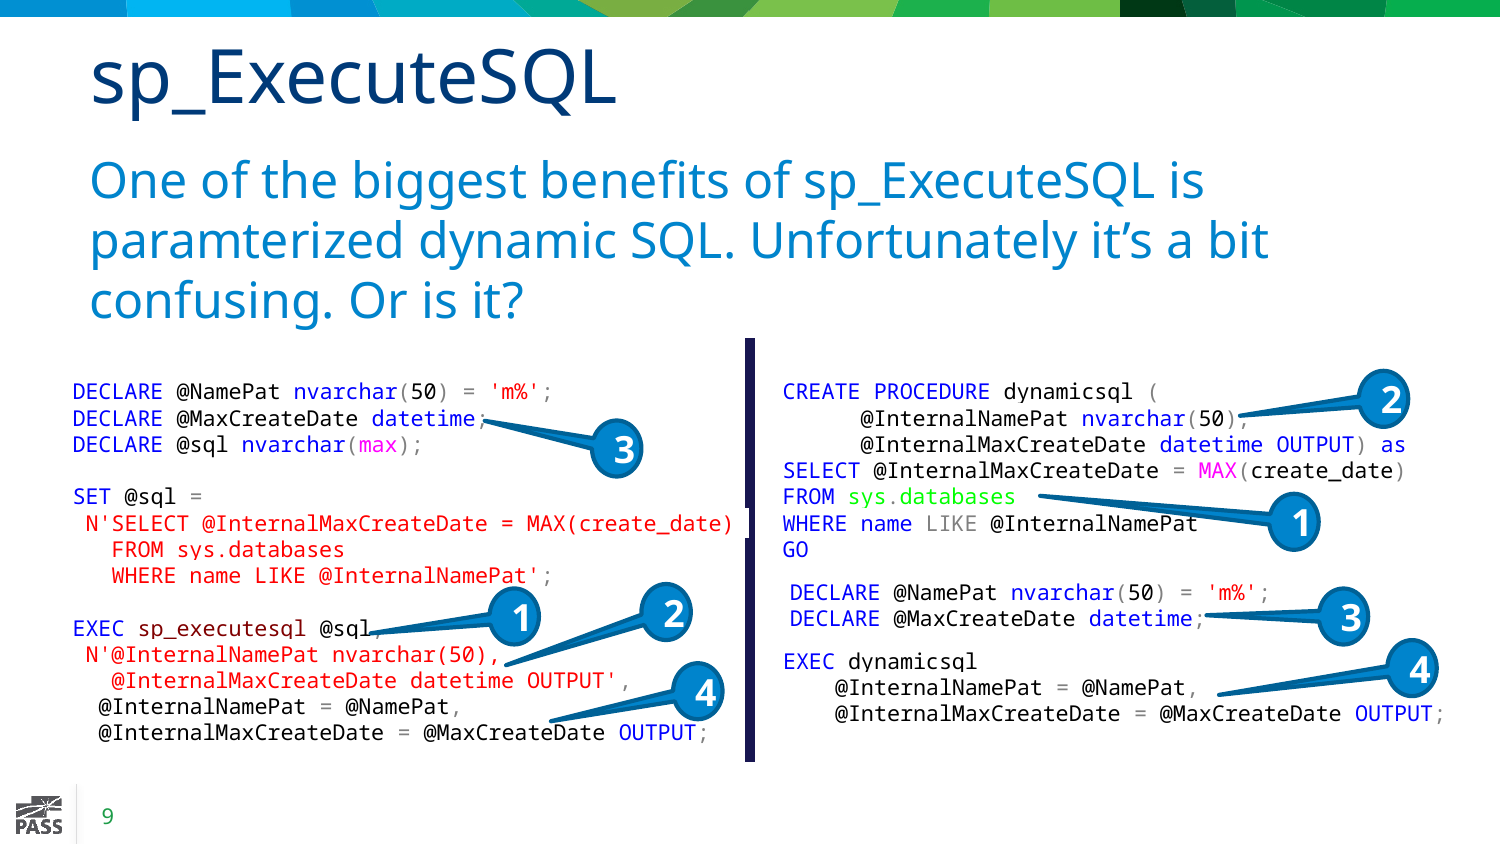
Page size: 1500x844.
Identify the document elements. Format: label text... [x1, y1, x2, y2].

text_box 4 [548, 661, 725, 724]
text_box 3 [1204, 586, 1371, 647]
title sp_ExecuteSQL [75, 37, 1425, 139]
text_box 1 [368, 586, 542, 647]
text_box One of the biggest benefits of sp_ExecuteSQL is paramterized dynamic SQL. Unfortunately it’s a bit confusing. Or is it? [74, 141, 1370, 336]
text_box 1 [1037, 491, 1321, 552]
text_box 4 [1216, 638, 1439, 699]
text_box EXEC dynamicsql @InternalNamePat = @NamePat, @InternalMaxCreateDate = @MaxCreateDate OUTPUT; [768, 640, 1474, 734]
text_box DECLARE @NamePat nvarchar(50) = 'm%'; DECLARE @MaxCreateDate datetime; DECLARE @sql nvarchar(max); SET @sql = N'SELECT @InternalMaxCreateDate = MAX(create_date) FROM sys.databases WHERE name LIKE @InternalNamePat'; EXEC sp_executesql @sql, N'@InternalNamePat nvarchar(50), @InternalMaxCreateDate datetime OUTPUT', @InternalNamePat = @NamePat, @InternalMaxCreateDate = @MaxCreateDate OUTPUT; [57, 370, 764, 779]
picture [16, 796, 62, 834]
text_box DECLARE @NamePat nvarchar(50) = 'm%'; DECLARE @MaxCreateDate datetime; [775, 570, 1286, 638]
text_box 2 [1237, 368, 1411, 429]
text_box CREATE PROCEDURE dynamicsql ( @InternalNamePat nvarchar(50), @InternalMaxCreateDate datetime OUTPUT) as SELECT @InternalMaxCreateDate = MAX(create_date) FROM sys.databases WHERE name LIKE @InternalNamePat GO [767, 370, 1435, 570]
picture [0, 0, 1500, 19]
slide_number 9 [86, 805, 168, 830]
text_box 2 [504, 581, 693, 668]
text_box 3 [482, 418, 644, 479]
